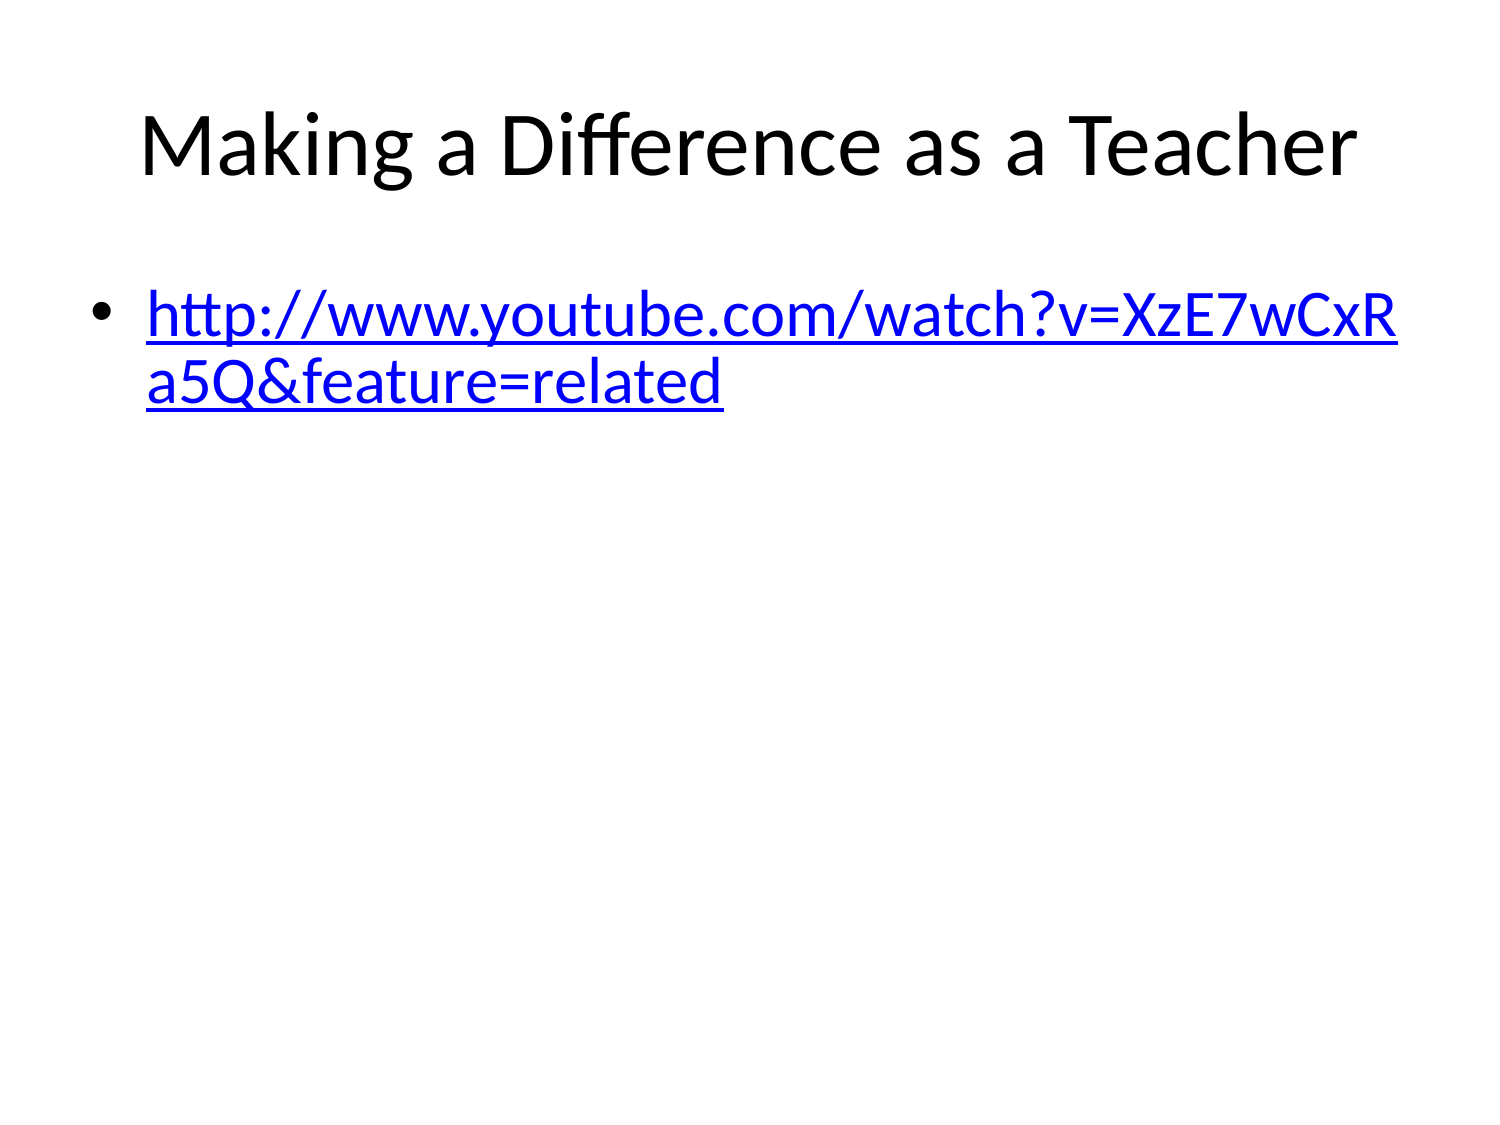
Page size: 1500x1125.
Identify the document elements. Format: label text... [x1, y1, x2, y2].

title Making a Difference as a Teacher [75, 45, 1425, 233]
list http://www.youtube.com/watch?v=XzE7wCxRa5Q&feature=related [75, 262, 1425, 1005]
